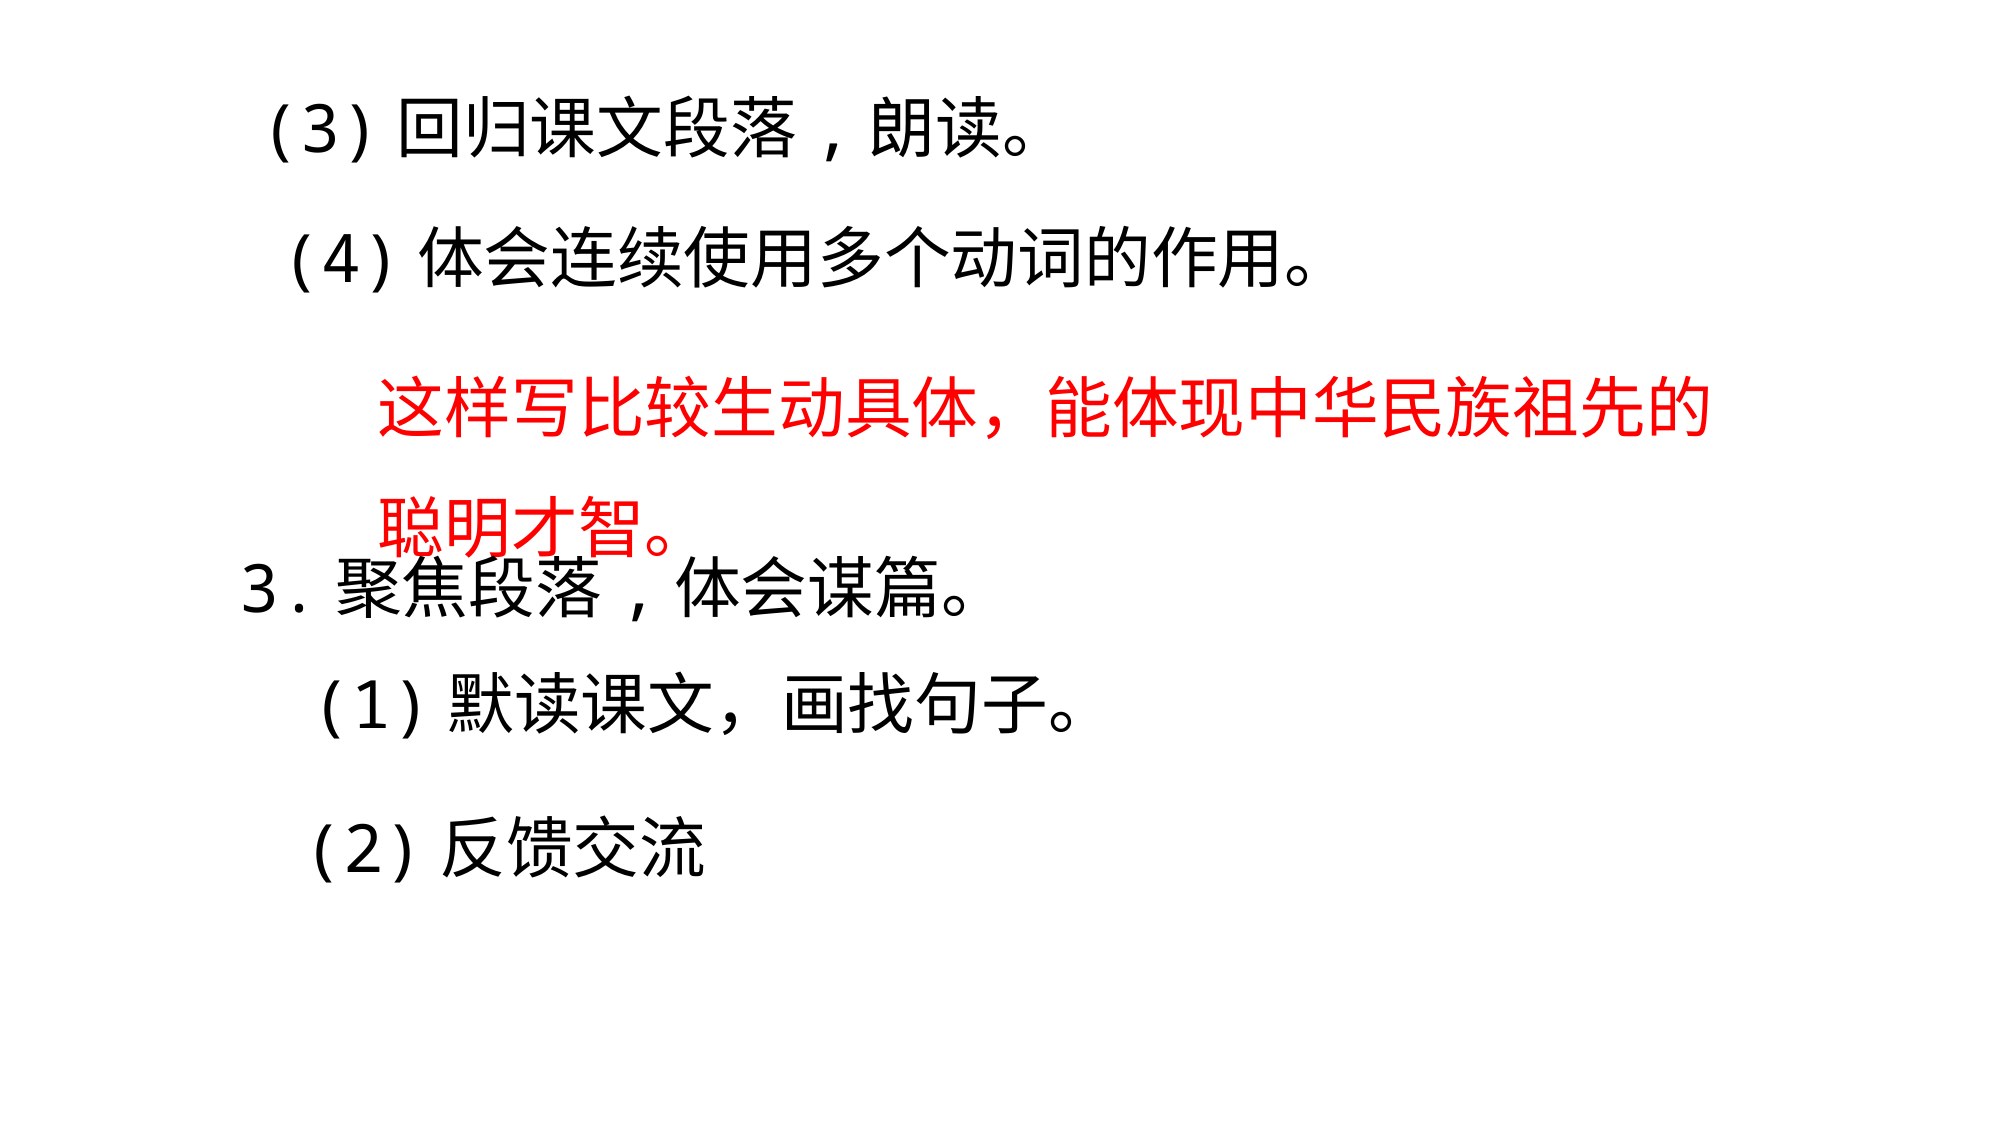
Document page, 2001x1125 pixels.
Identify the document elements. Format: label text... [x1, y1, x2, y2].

text_box (1)默读课文，画找句子。 [296, 654, 1130, 750]
text_box (4)体会连续使用多个动词的作用。 [266, 207, 1367, 303]
text_box (2)反馈交流 [288, 798, 722, 894]
text_box 这样写比较生动具体，能体现中华民族祖先的聪明才智。 [363, 318, 1738, 574]
text_box (3)回归课文段落,朗读。 [245, 78, 1084, 173]
text_box 3.聚焦段落,体会谋篇。 [224, 538, 1023, 634]
